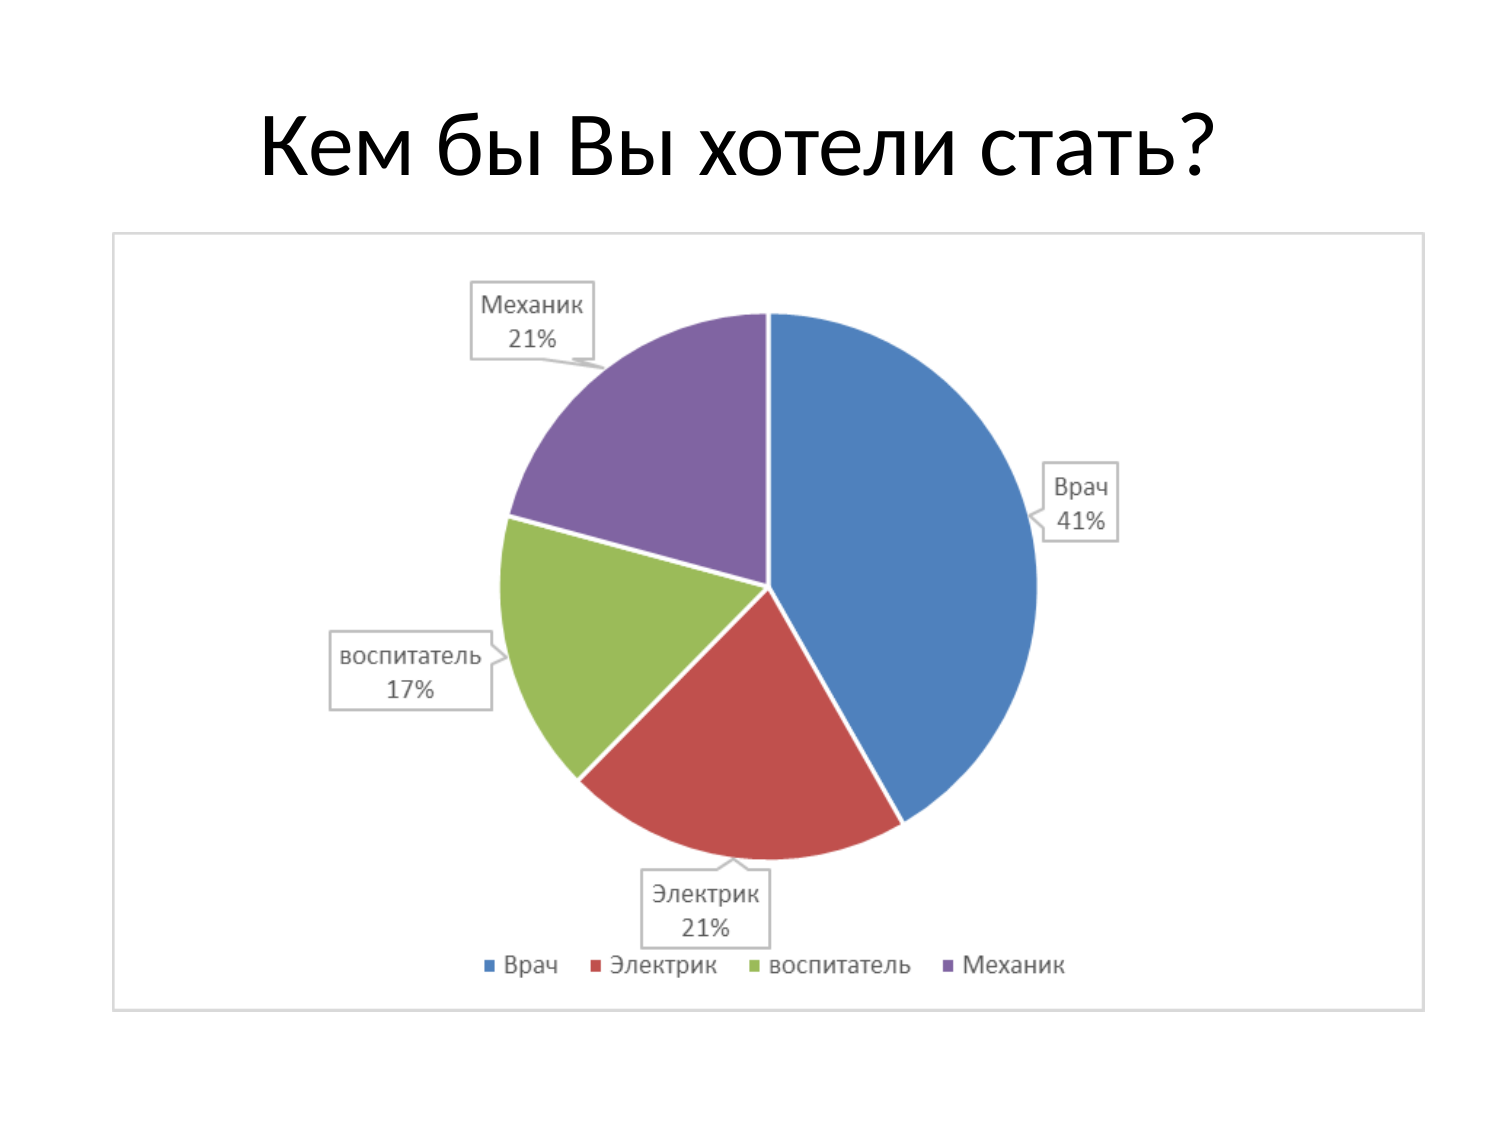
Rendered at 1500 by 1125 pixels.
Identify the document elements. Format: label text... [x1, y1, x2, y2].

title Кем бы Вы хотели стать? [75, 45, 1425, 233]
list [111, 232, 1426, 1012]
